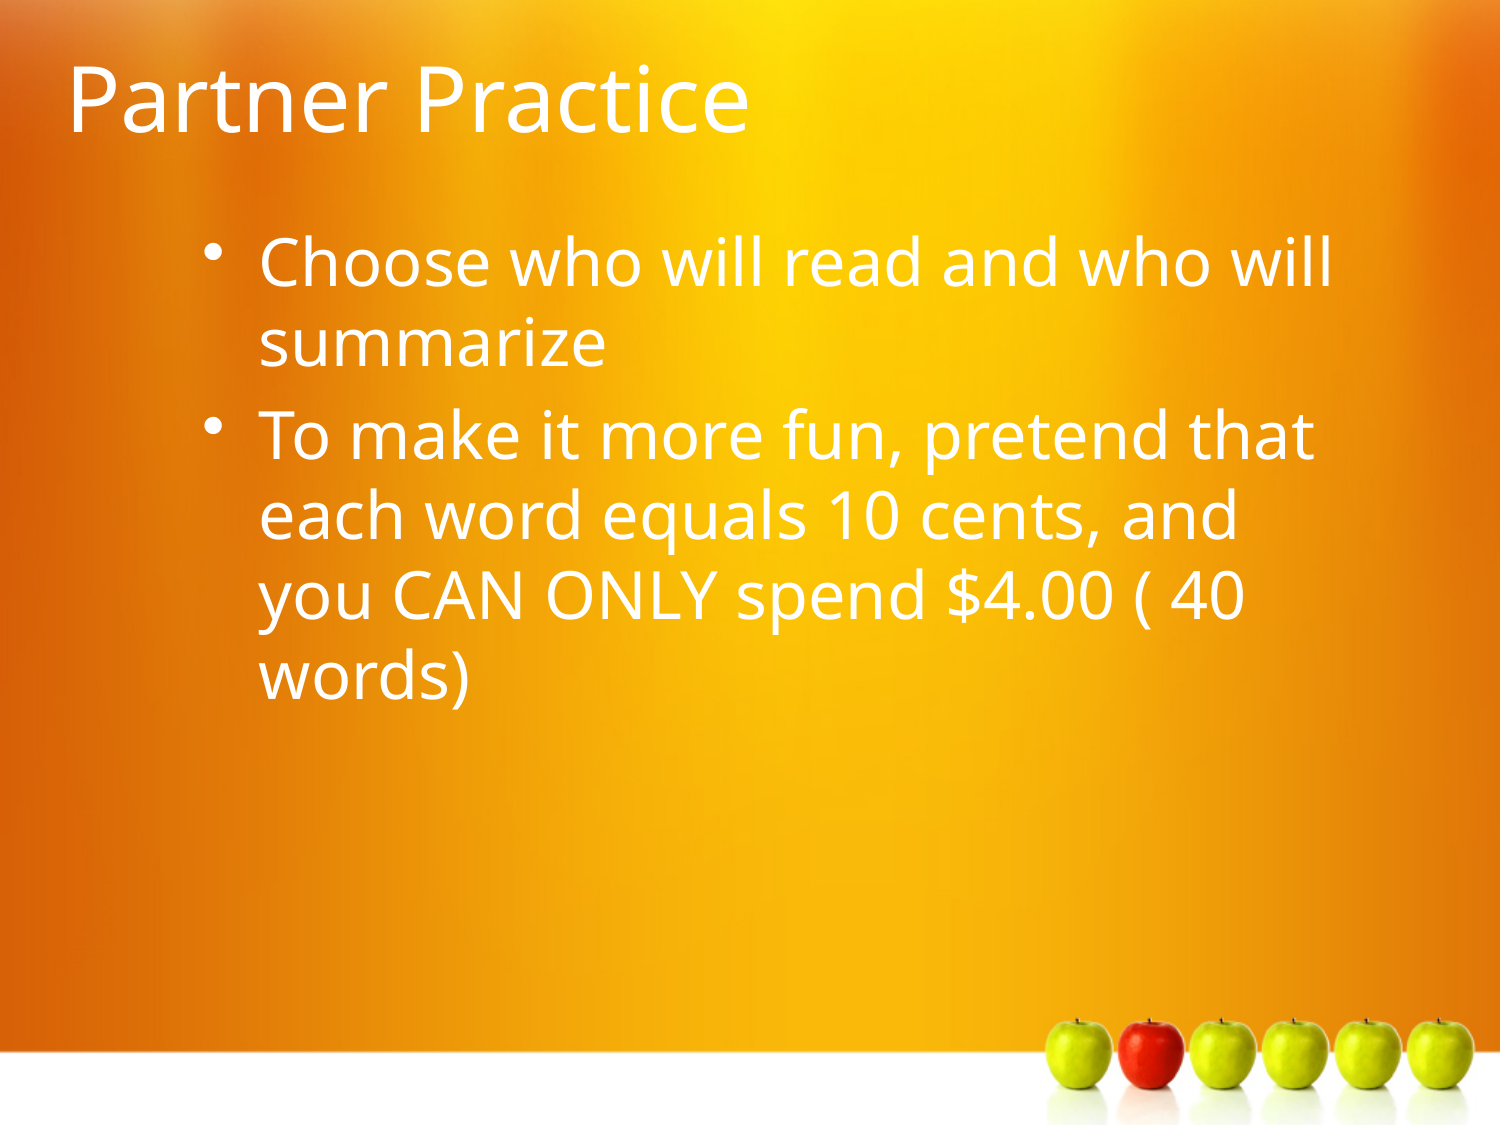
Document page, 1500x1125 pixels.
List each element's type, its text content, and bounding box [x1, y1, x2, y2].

title Partner Practice [50, 37, 1400, 155]
list Choose who will read and who will summarize To make it more fun, pretend that each word equals 10 cents, and you CAN ONLY spend $4.00 ( 40 words) [187, 212, 1388, 938]
picture [0, 0, 1500, 1125]
